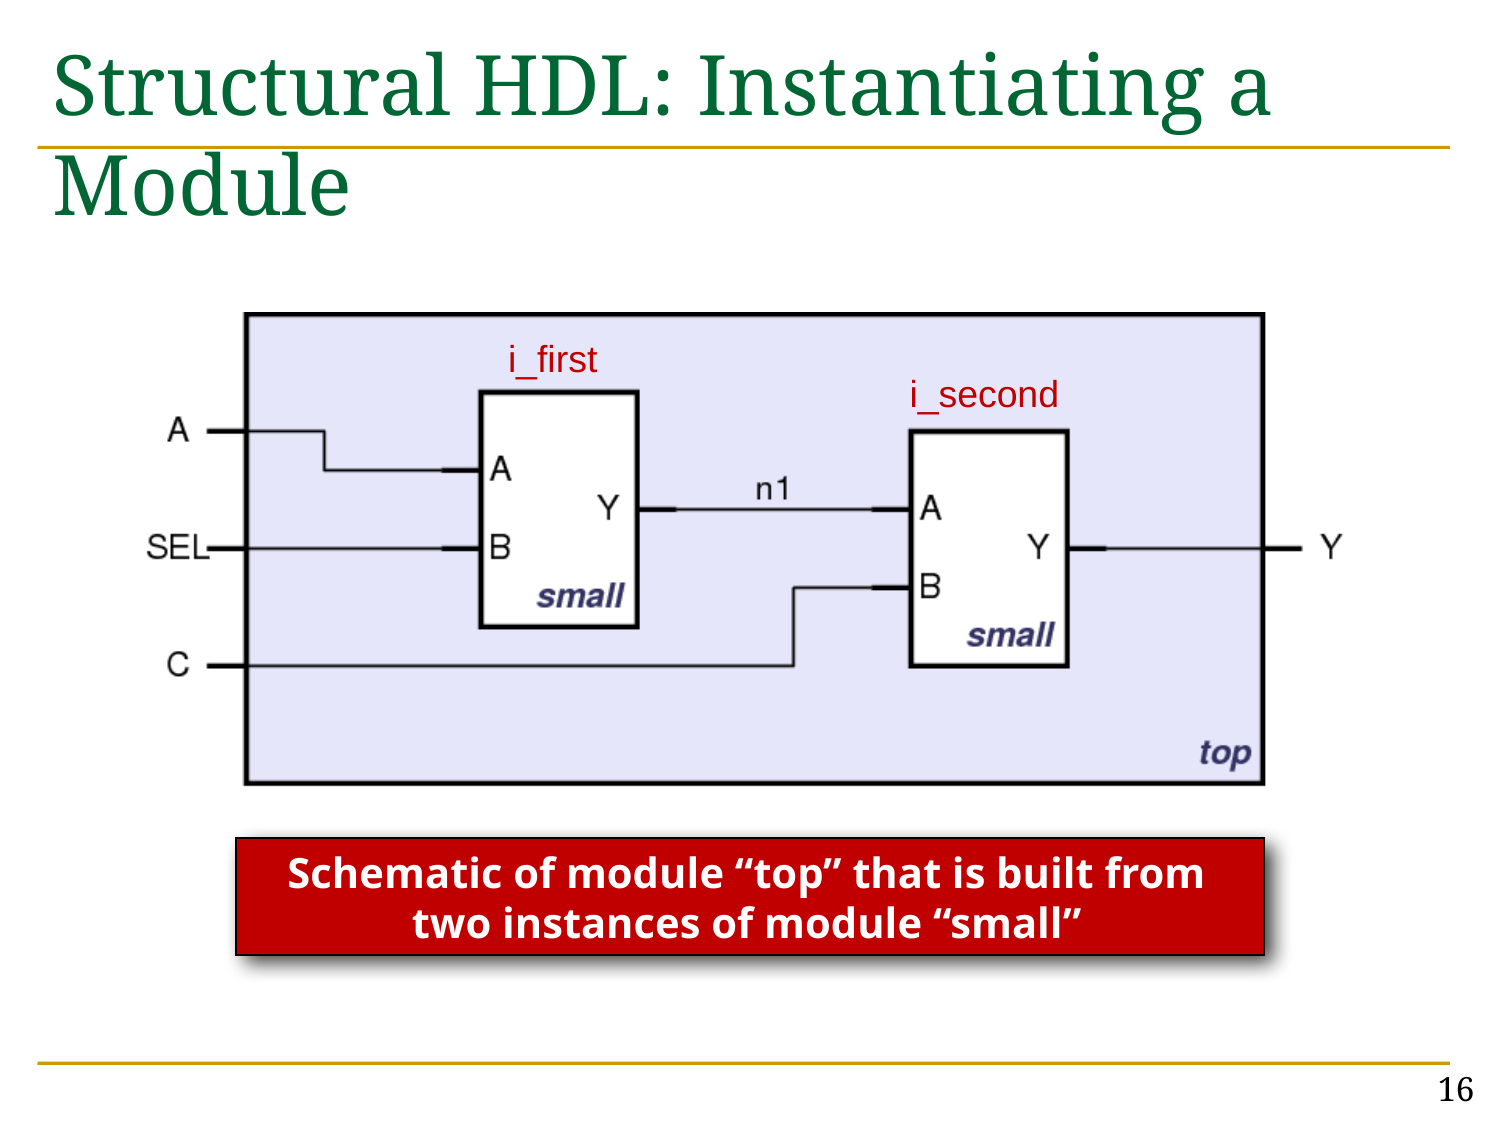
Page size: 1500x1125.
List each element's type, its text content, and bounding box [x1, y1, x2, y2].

text_box Schematic of module “top” that is built from two instances of module “small” [236, 838, 1264, 955]
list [138, 312, 1350, 794]
title Structural HDL: Instantiating a Module [37, 24, 1450, 200]
slide_number 16 [1139, 1045, 1490, 1121]
